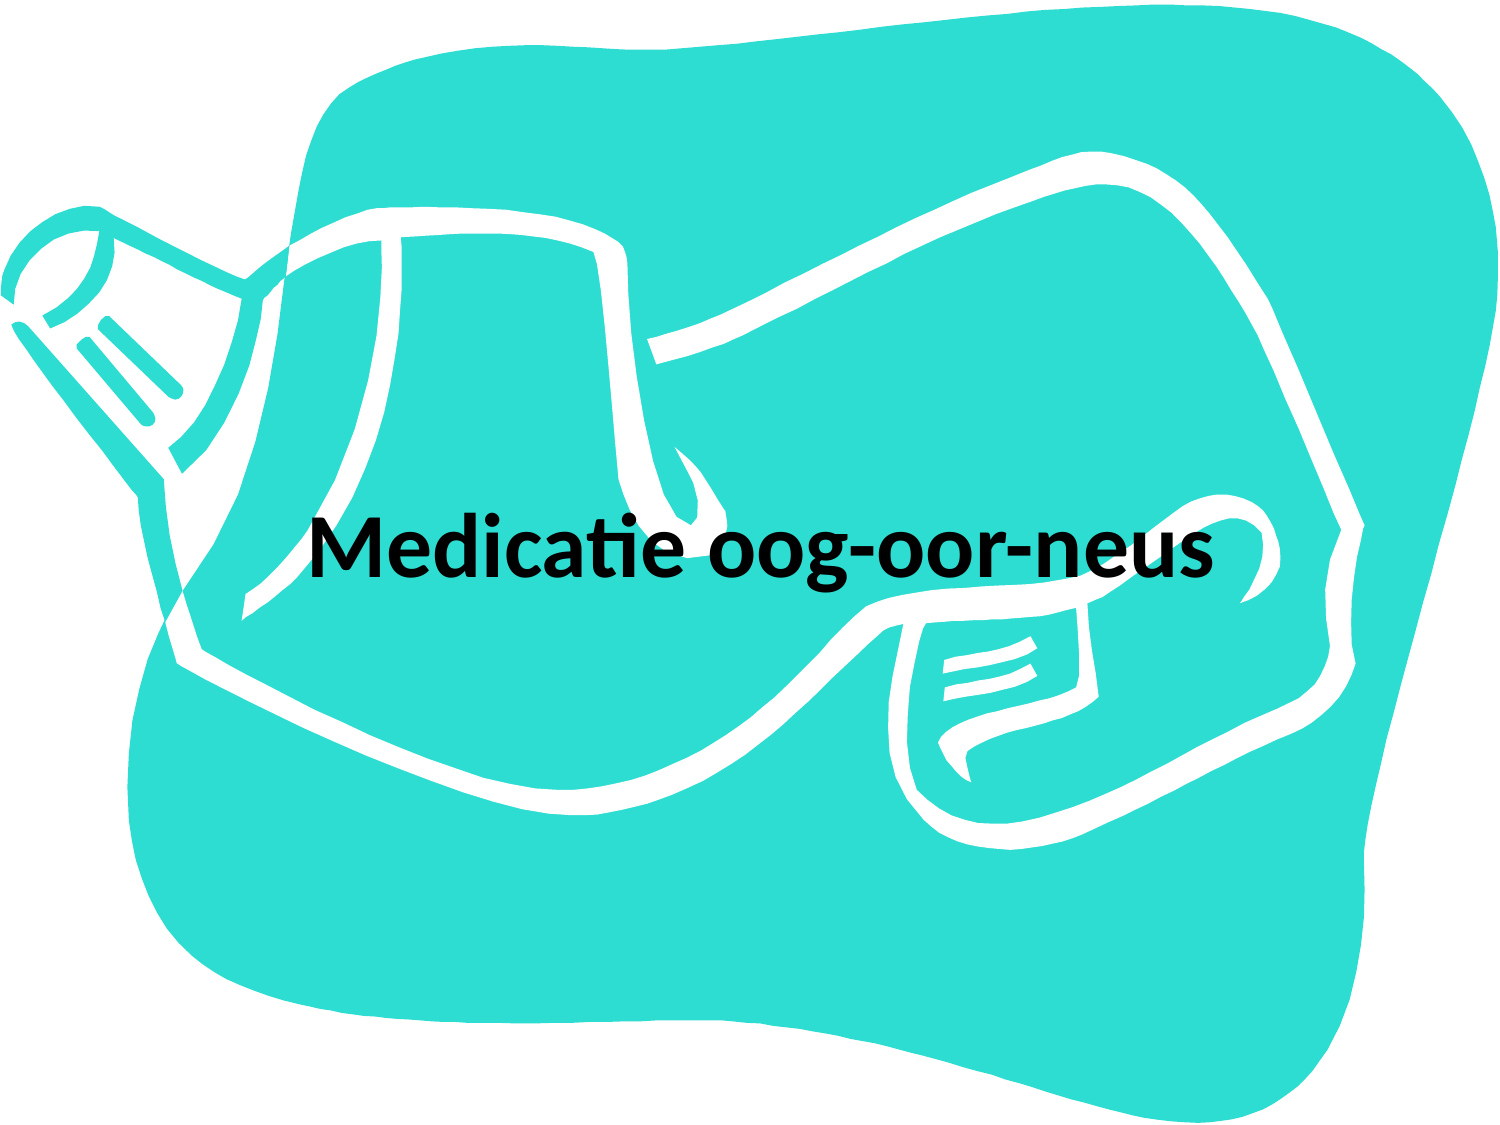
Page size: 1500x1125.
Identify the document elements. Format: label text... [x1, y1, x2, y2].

title Medicatie oog-oor-neus [123, 420, 1399, 662]
